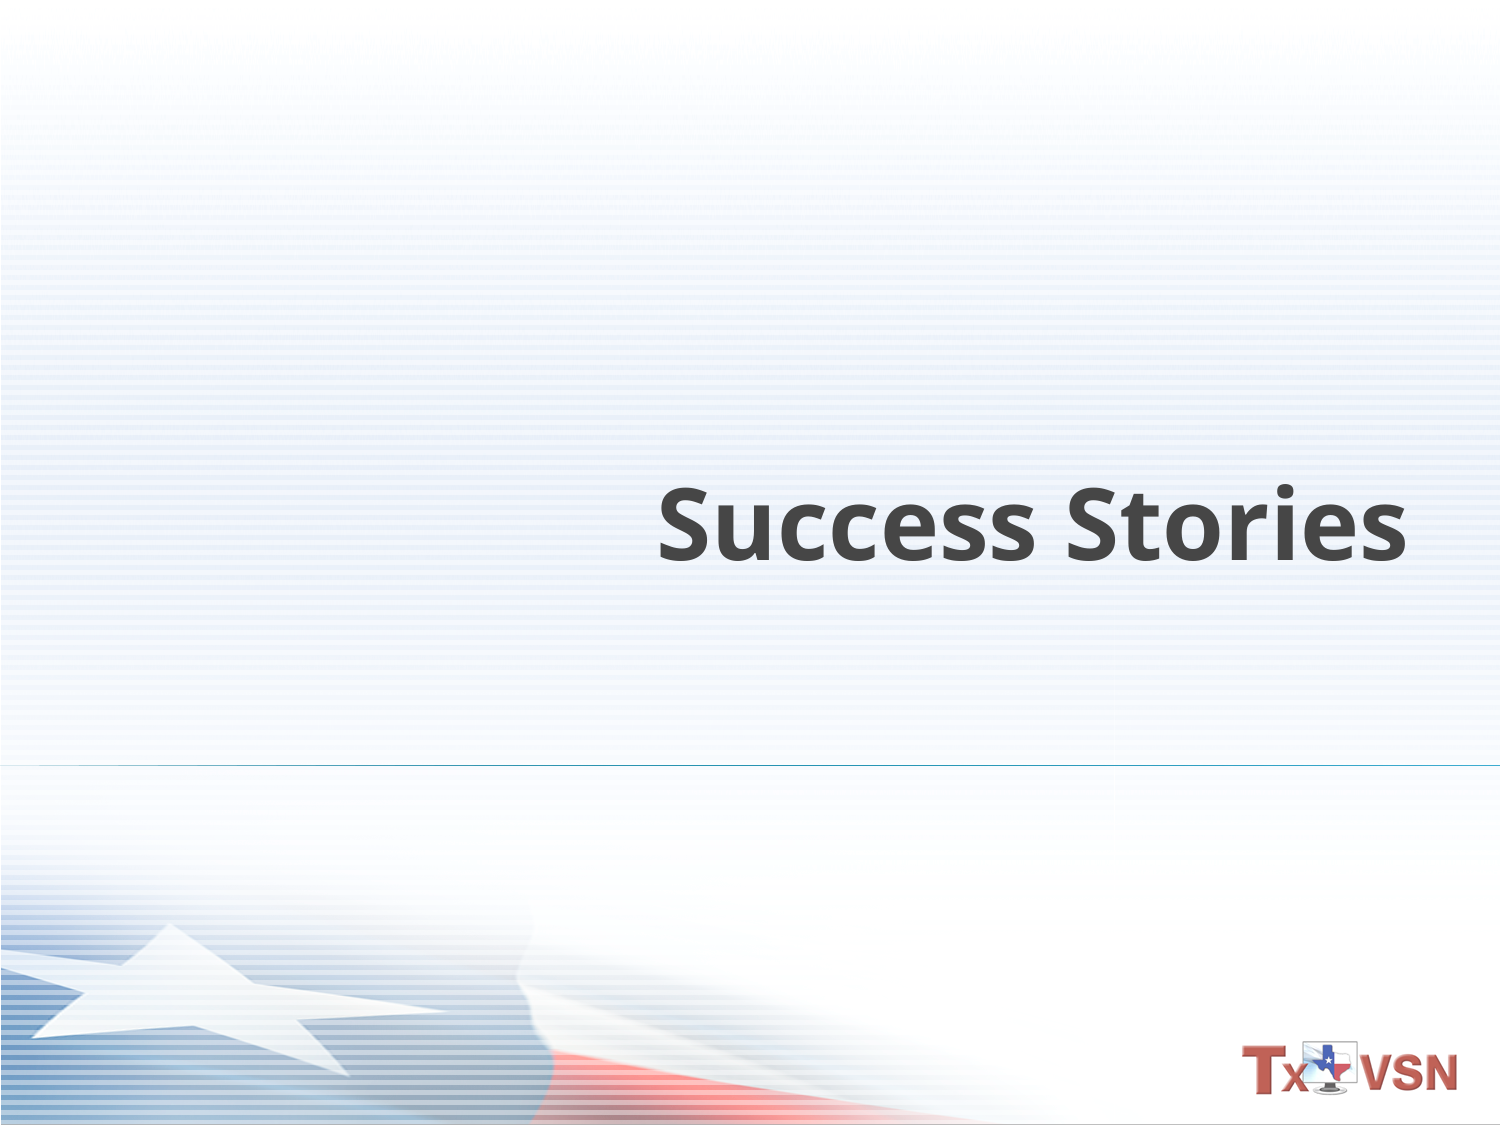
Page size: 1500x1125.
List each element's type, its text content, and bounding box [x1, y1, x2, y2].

title Success Stories [187, 287, 1425, 588]
picture [0, 0, 1500, 1125]
